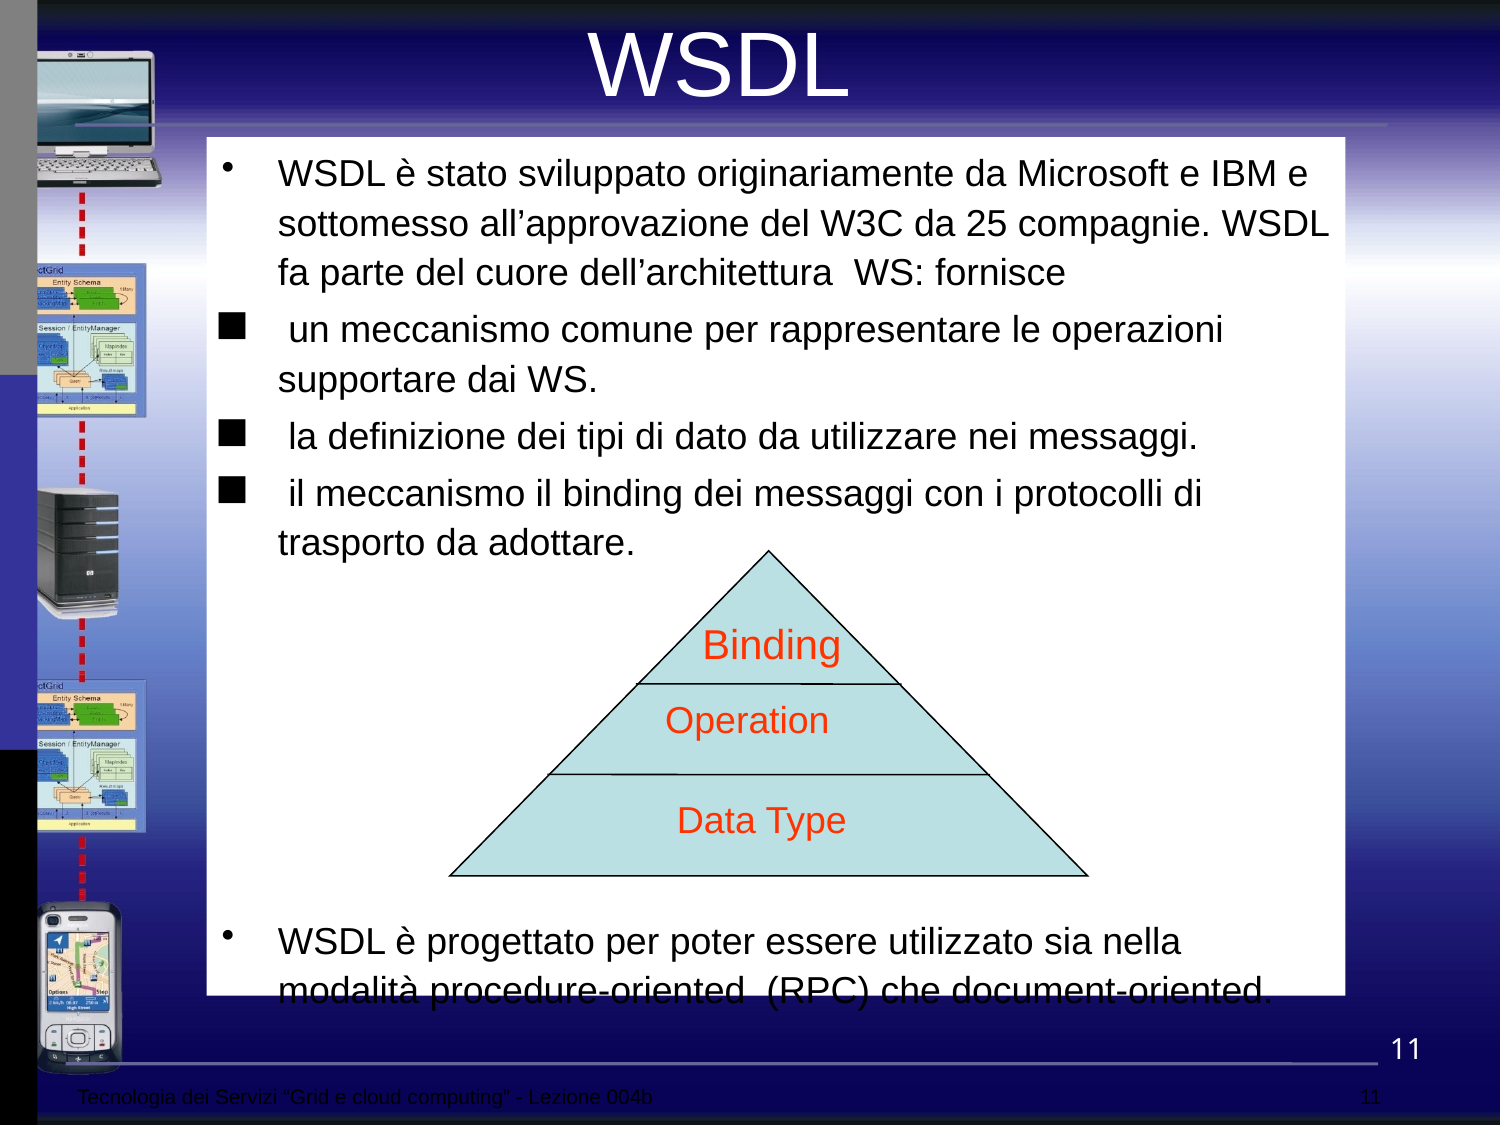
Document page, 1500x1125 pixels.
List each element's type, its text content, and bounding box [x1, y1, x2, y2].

picture [38, 0, 1500, 1125]
title WSDL [81, 13, 1358, 106]
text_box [449, 550, 1088, 876]
list WSDL è stato sviluppato originariamente da Microsoft e IBM e sottomesso all’approvazione del W3C da 25 compagnie. WSDL fa parte del cuore dell’architettura WS: fornisce un meccanismo comune per rappresentare le operazioni supportare dai WS. la definizione dei tipi di dato da utilizzare nei messaggi. il meccanismo il binding dei messaggi con i protocolli di trasporto da adottare. WSDL è progettato per poter essere utilizzato sia nella modalità procedure-oriented (RPC) che document-oriented. [206, 136, 1346, 996]
